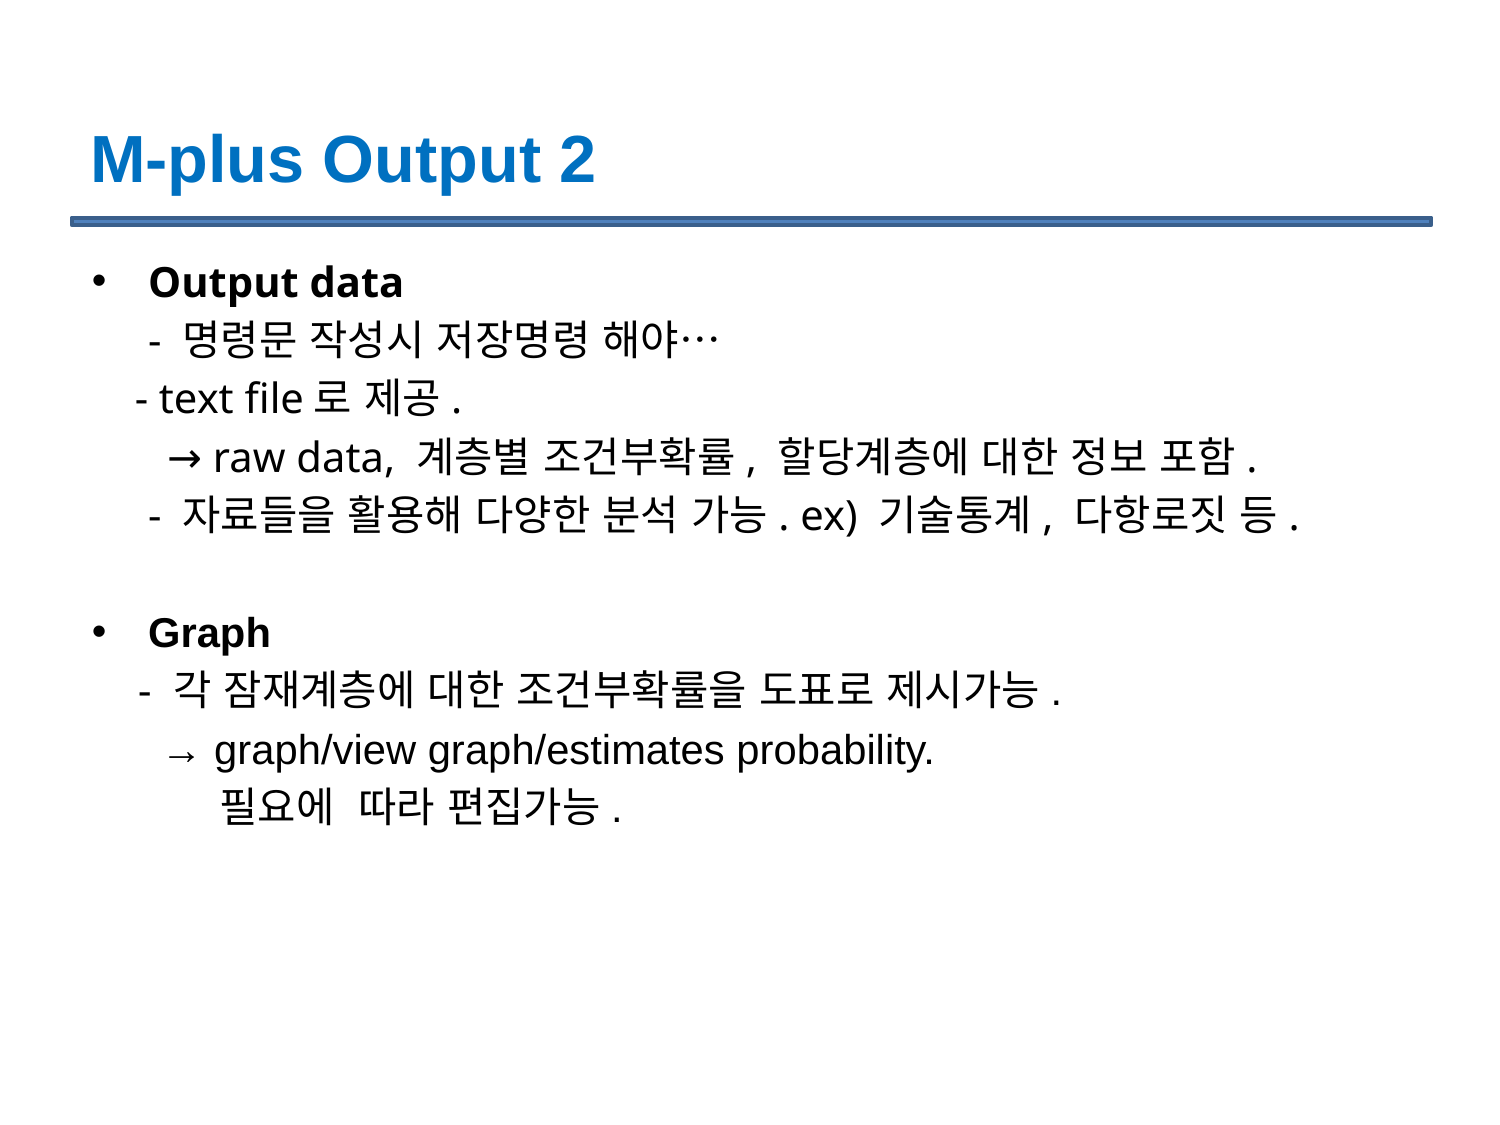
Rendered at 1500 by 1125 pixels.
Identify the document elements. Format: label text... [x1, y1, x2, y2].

title M-plus Output 2 [74, 80, 1426, 232]
list Output data - 명령문 작성시 저장명령 해야… - text file로 제공. → raw data, 계층별 조건부확률, 할당계층에 대한 정보 포함. - 자료들을 활용해 다양한 분석 가능. ex) 기술통계, 다항로짓 등. Graph - 각 잠재계층에 대한 조건부확률을 도표로 제시가능. → graph/view graph/estimates probability. 필요에 따라 편집가능. [76, 247, 1459, 1095]
